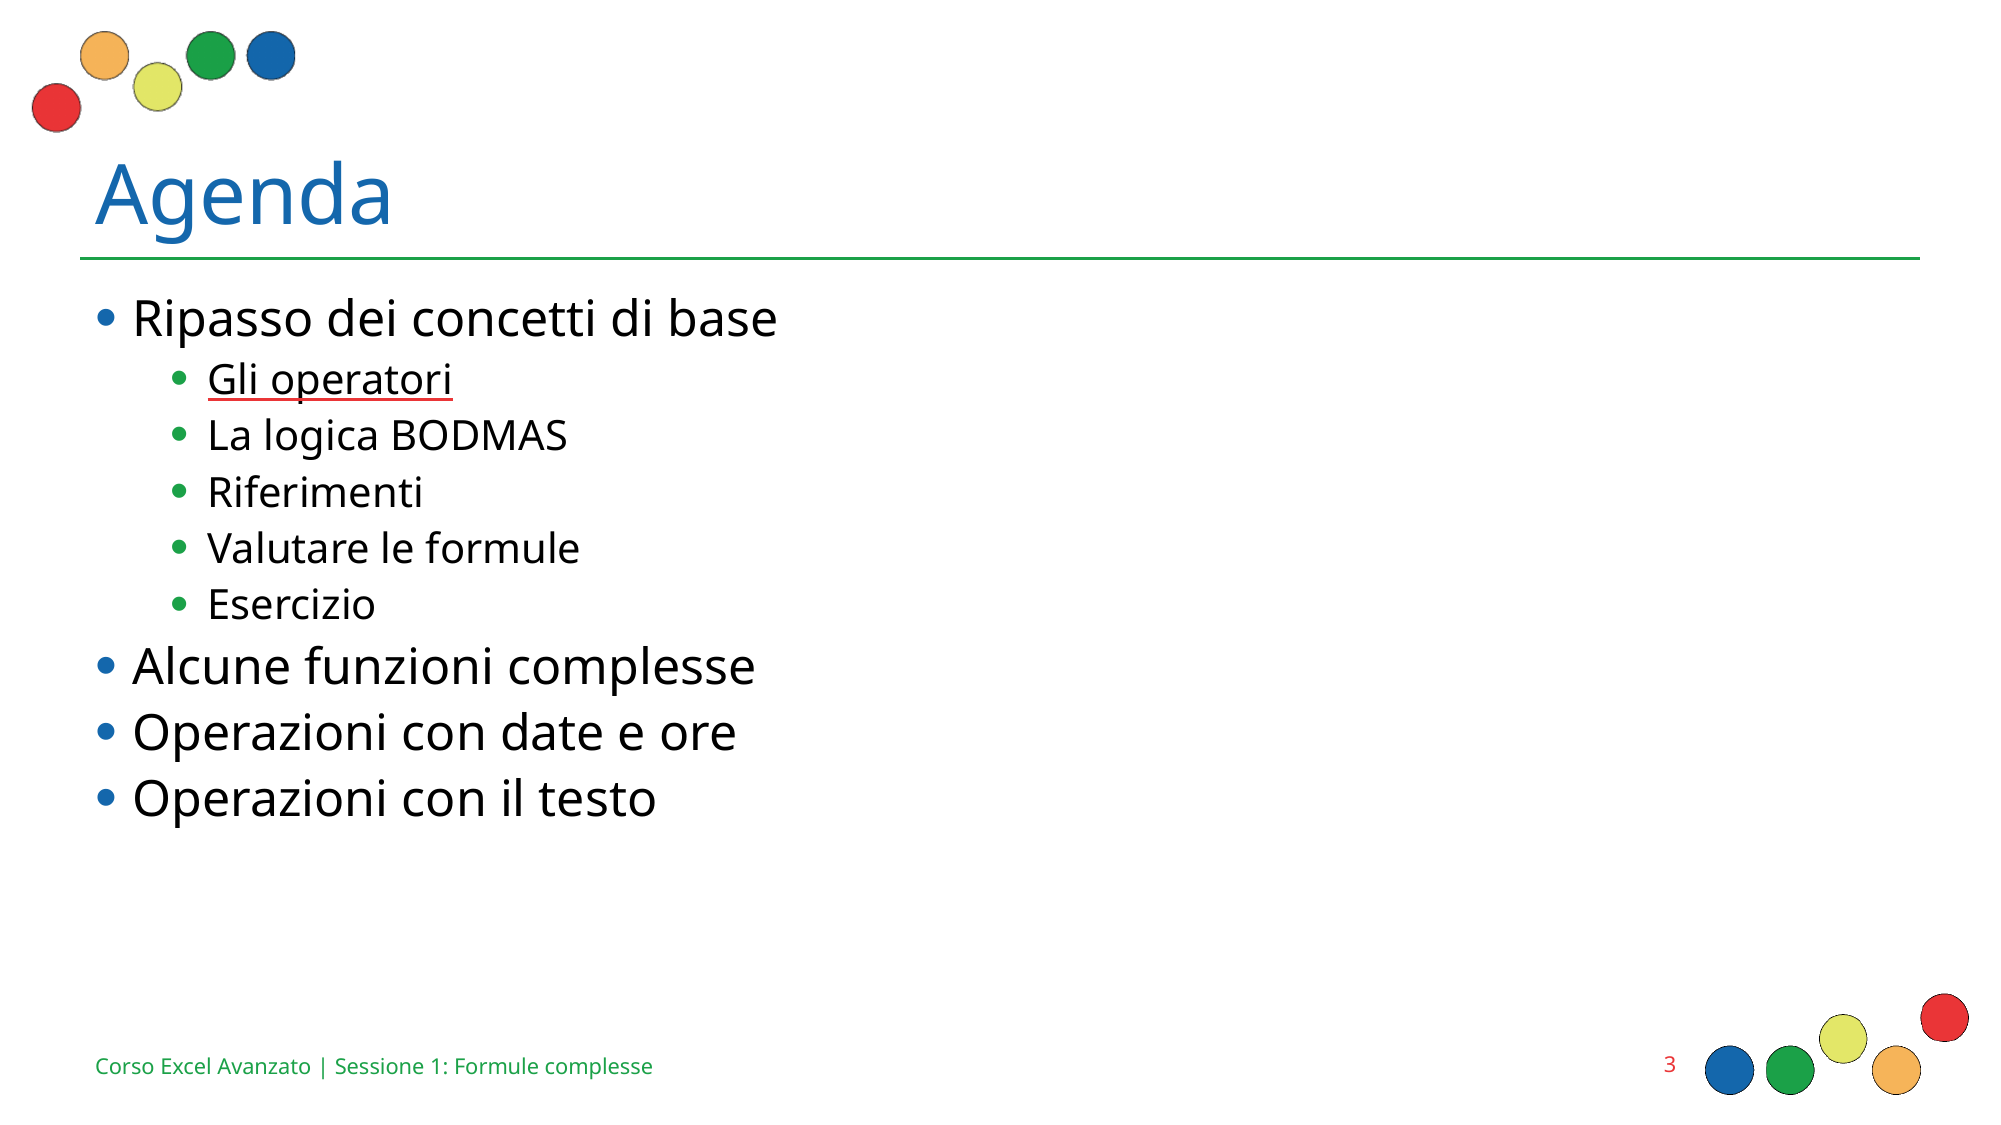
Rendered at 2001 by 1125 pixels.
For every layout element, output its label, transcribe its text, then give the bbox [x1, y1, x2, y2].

picture [1704, 990, 1971, 1096]
footer Corso Excel Avanzato | Sessione 1: Formule complesse [80, 1035, 1571, 1096]
list Ripasso dei concetti di base Gli operatori La logica BODMAS Riferimenti Valutare le formule Esercizio Alcune funzioni complesse Operazioni con date e ore Operazioni con il testo [80, 278, 1920, 1011]
title Agenda [80, 123, 1920, 259]
slide_number 3 [1583, 1035, 1692, 1096]
picture [29, 30, 295, 135]
